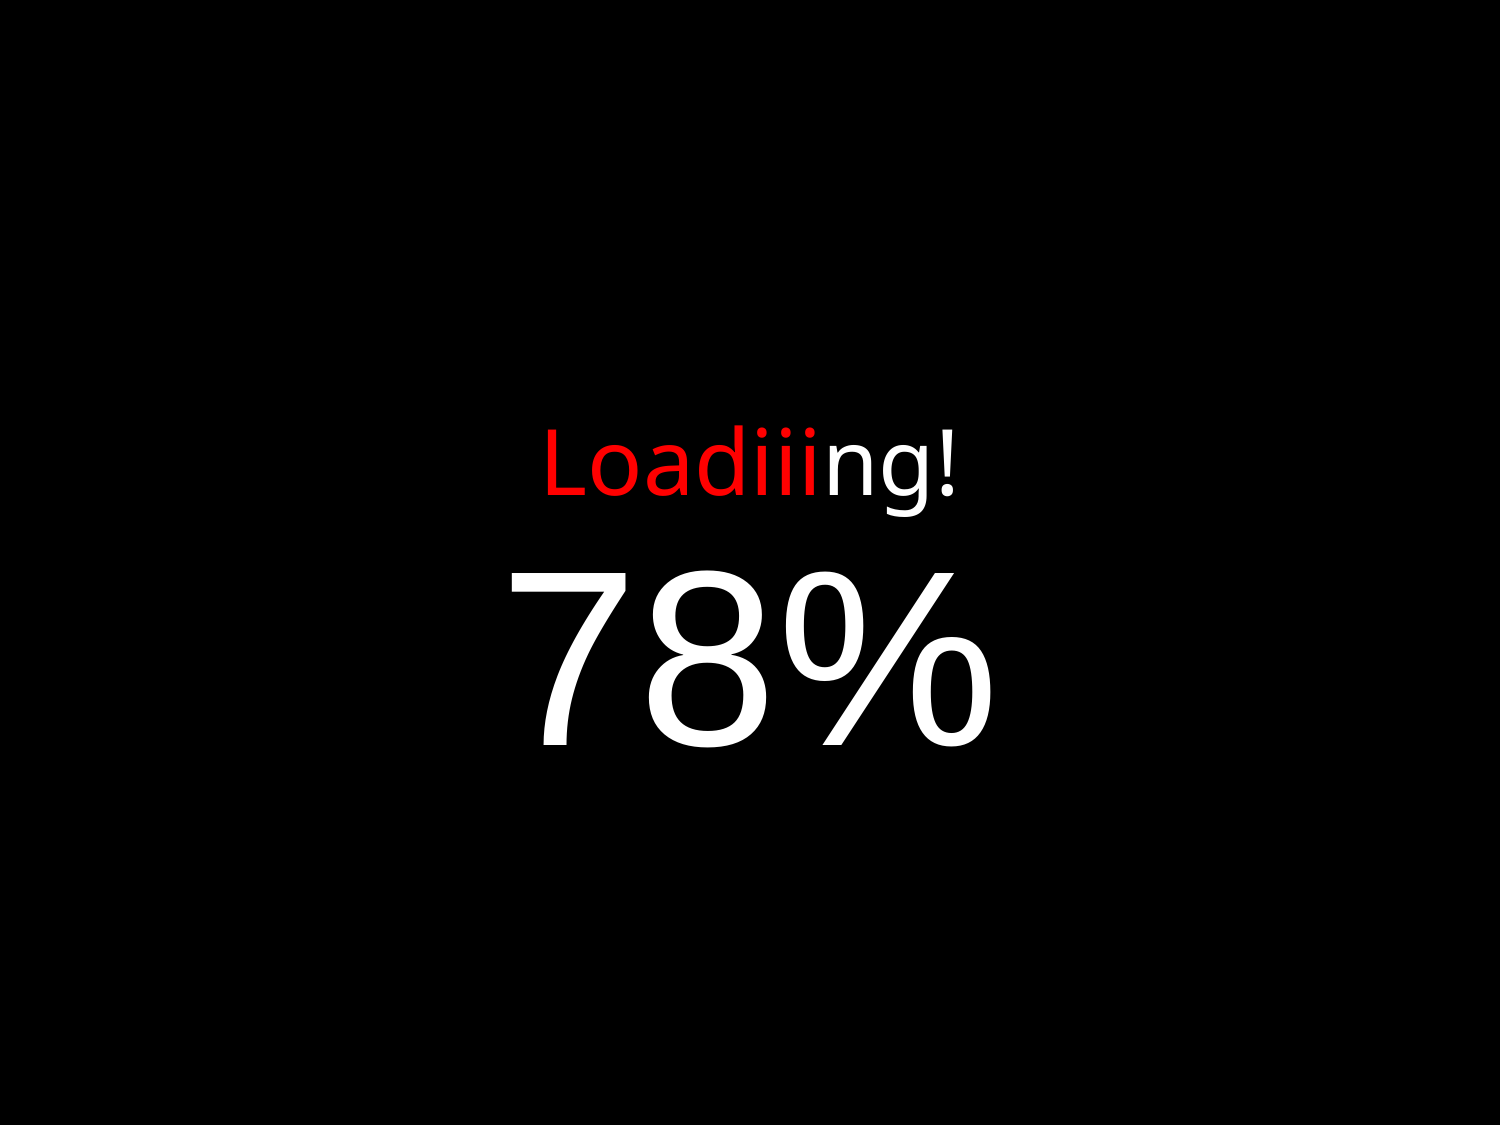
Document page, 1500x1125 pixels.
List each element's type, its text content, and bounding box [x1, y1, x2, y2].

text_box 78% [224, 487, 1275, 776]
text_box Loadiiing! [112, 338, 1388, 580]
